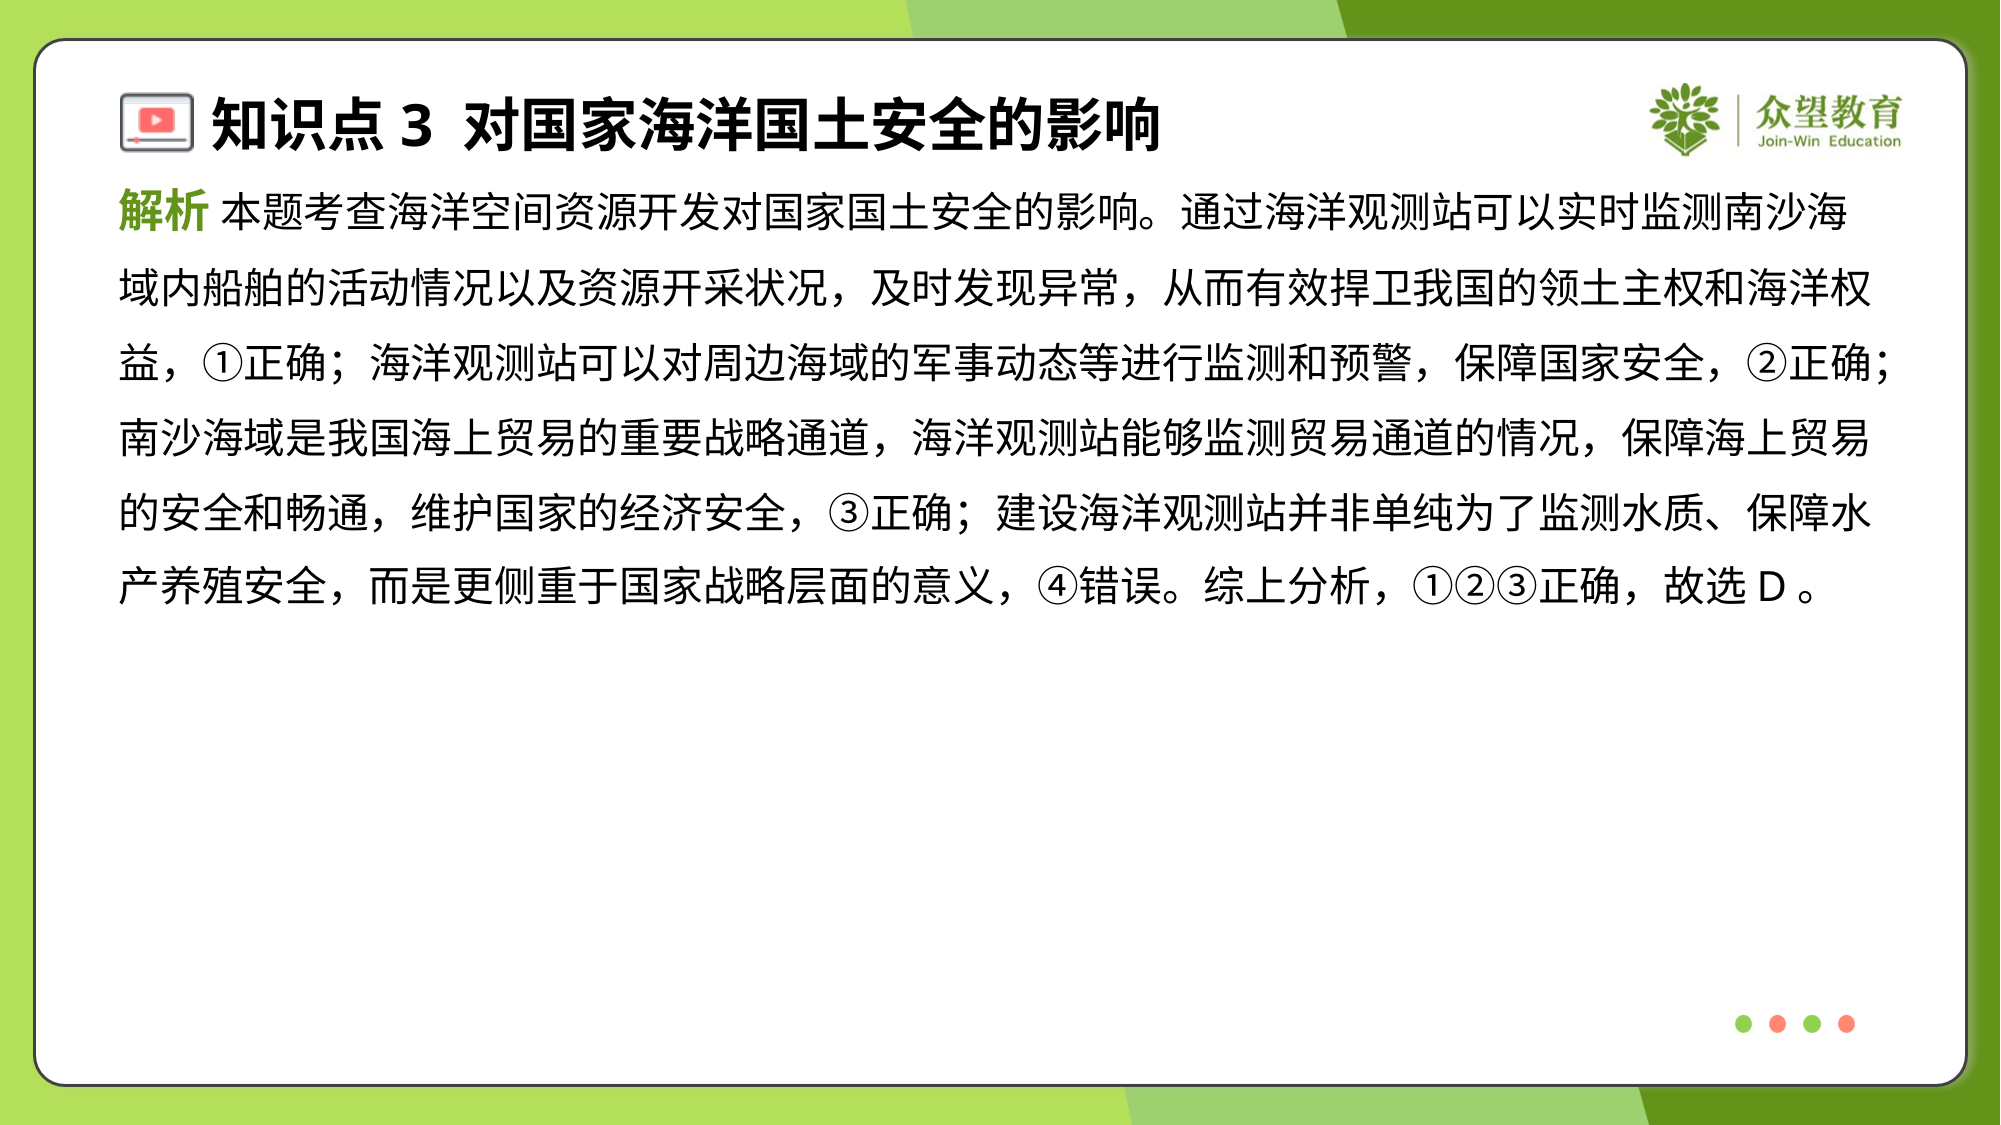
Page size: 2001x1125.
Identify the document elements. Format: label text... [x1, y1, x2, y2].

text_box 解析 本题考查海洋空间资源开发对国家国土安全的影响。通过海洋观测站可以实时监测南沙海 域内船舶的活动情况以及资源开采状况，及时发现异常，从而有效捍卫我国的领土主权和海洋权 益，①正确；海洋观测站可以对周边海域的军事动态等进行监测和预警，保障国家安全，②正确； 南沙海域是我国海上贸易的重要战略通道，海洋观测站能够监测贸易通道的情况，保障海上贸易 的安全和畅通，维护国家的经济安全，③正确；建设海洋观测站并非单纯为了监测水质、保障水 产养殖安全，而是更侧重于国家战略层面的意义，④错误。综上分析，①②③正确，故选D。 [118, 159, 1883, 602]
picture [0, 0, 2000, 1125]
